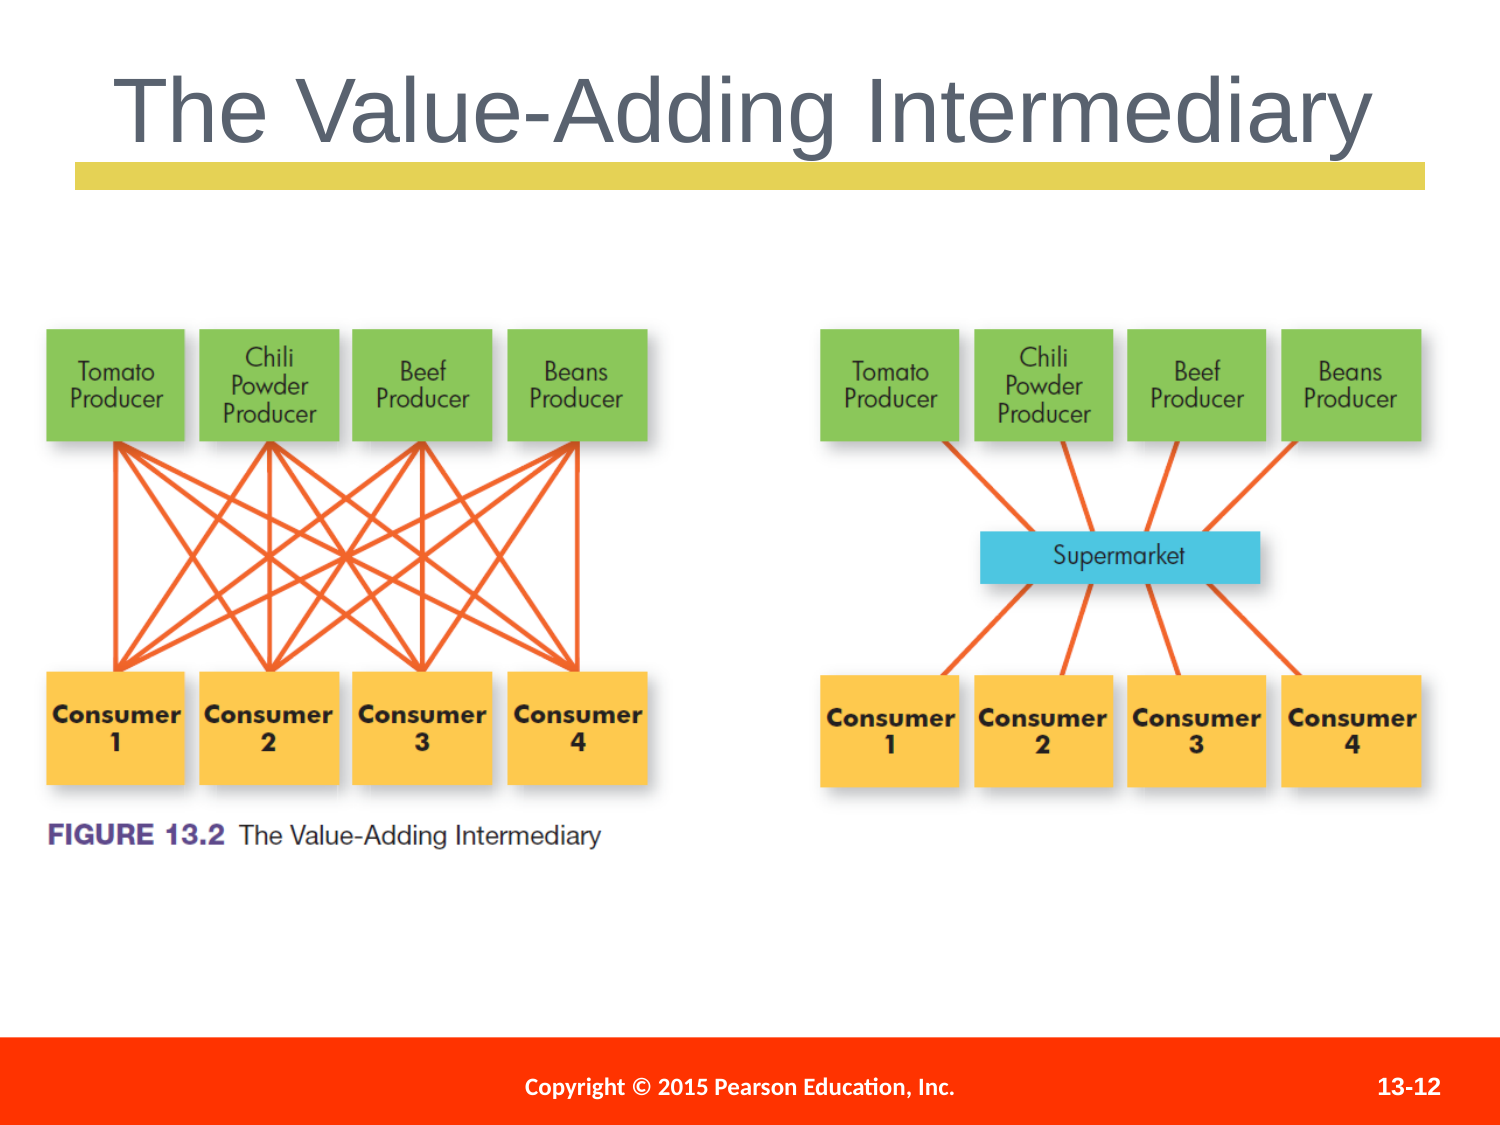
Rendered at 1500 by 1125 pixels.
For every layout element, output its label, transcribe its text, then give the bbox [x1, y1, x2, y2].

picture [7, 300, 1460, 888]
title The Value-Adding Intermediary [49, 12, 1438, 201]
